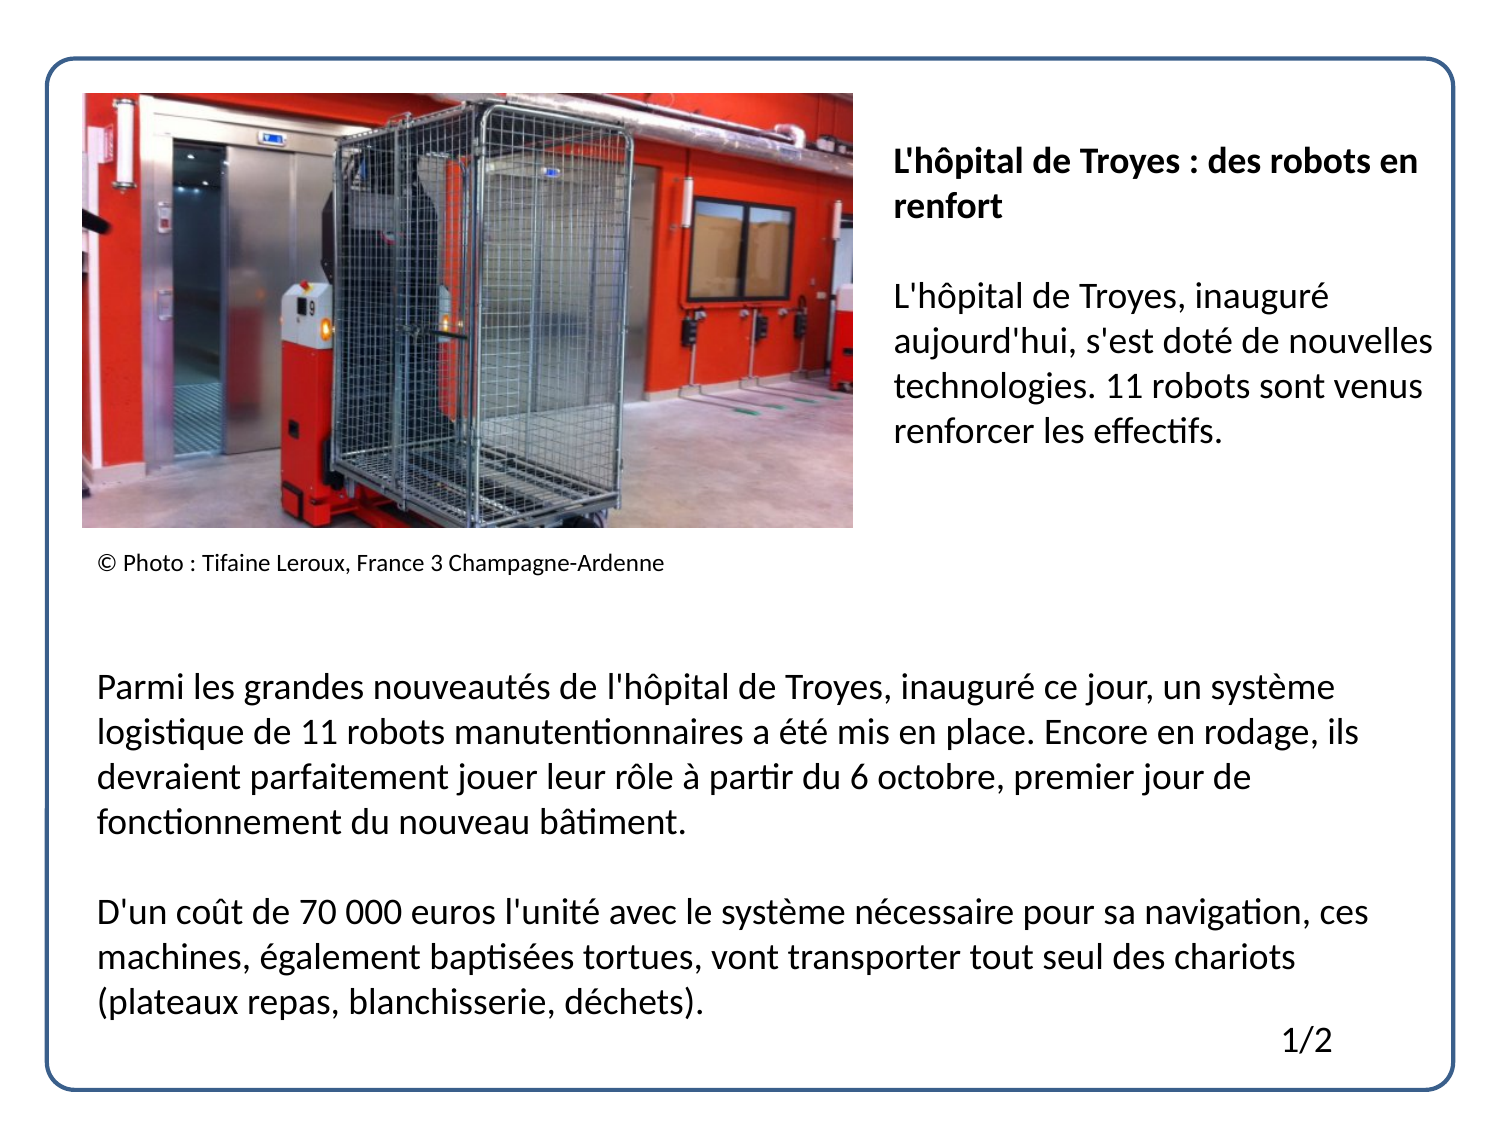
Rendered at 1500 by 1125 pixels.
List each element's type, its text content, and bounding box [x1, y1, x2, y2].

picture [81, 93, 854, 528]
text_box 1/2 [1242, 1007, 1372, 1068]
text_box [44, 56, 1456, 1092]
